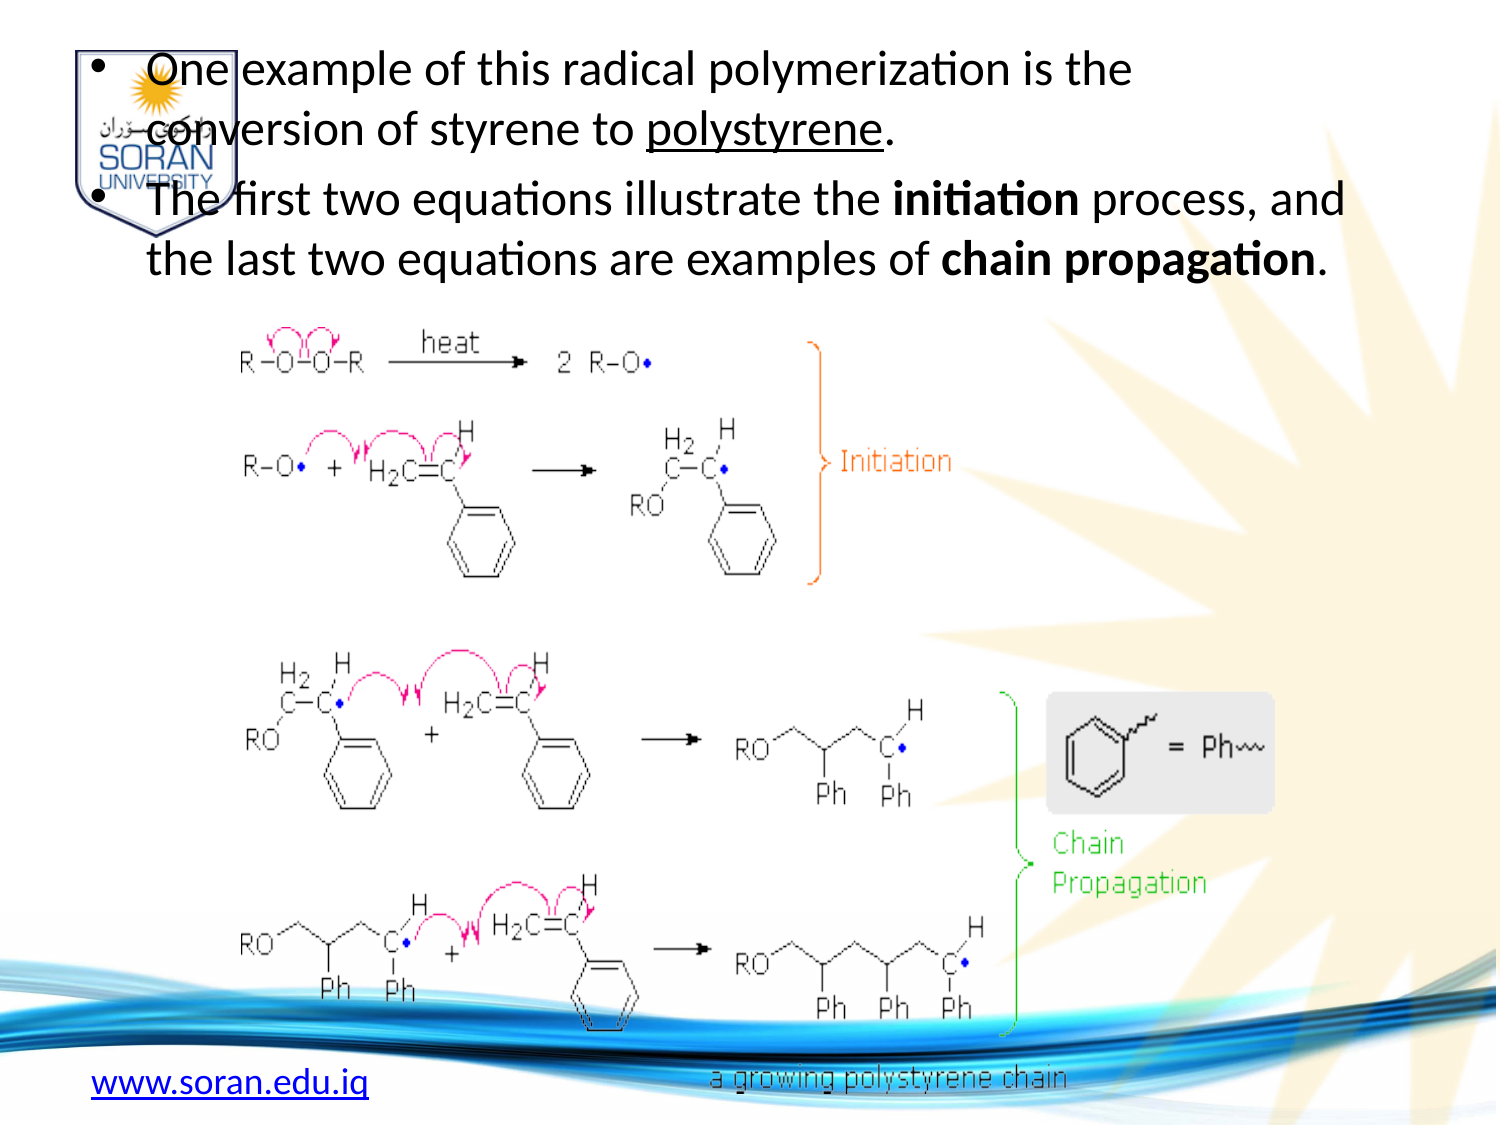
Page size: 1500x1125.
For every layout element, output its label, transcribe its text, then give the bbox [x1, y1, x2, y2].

picture [0, 99, 1500, 1125]
list One example of this radical polymerization is the conversion of styrene to polystyrene. The first two equations illustrate the initiation process, and the last two equations are examples of chain propagation. [74, 27, 1369, 742]
